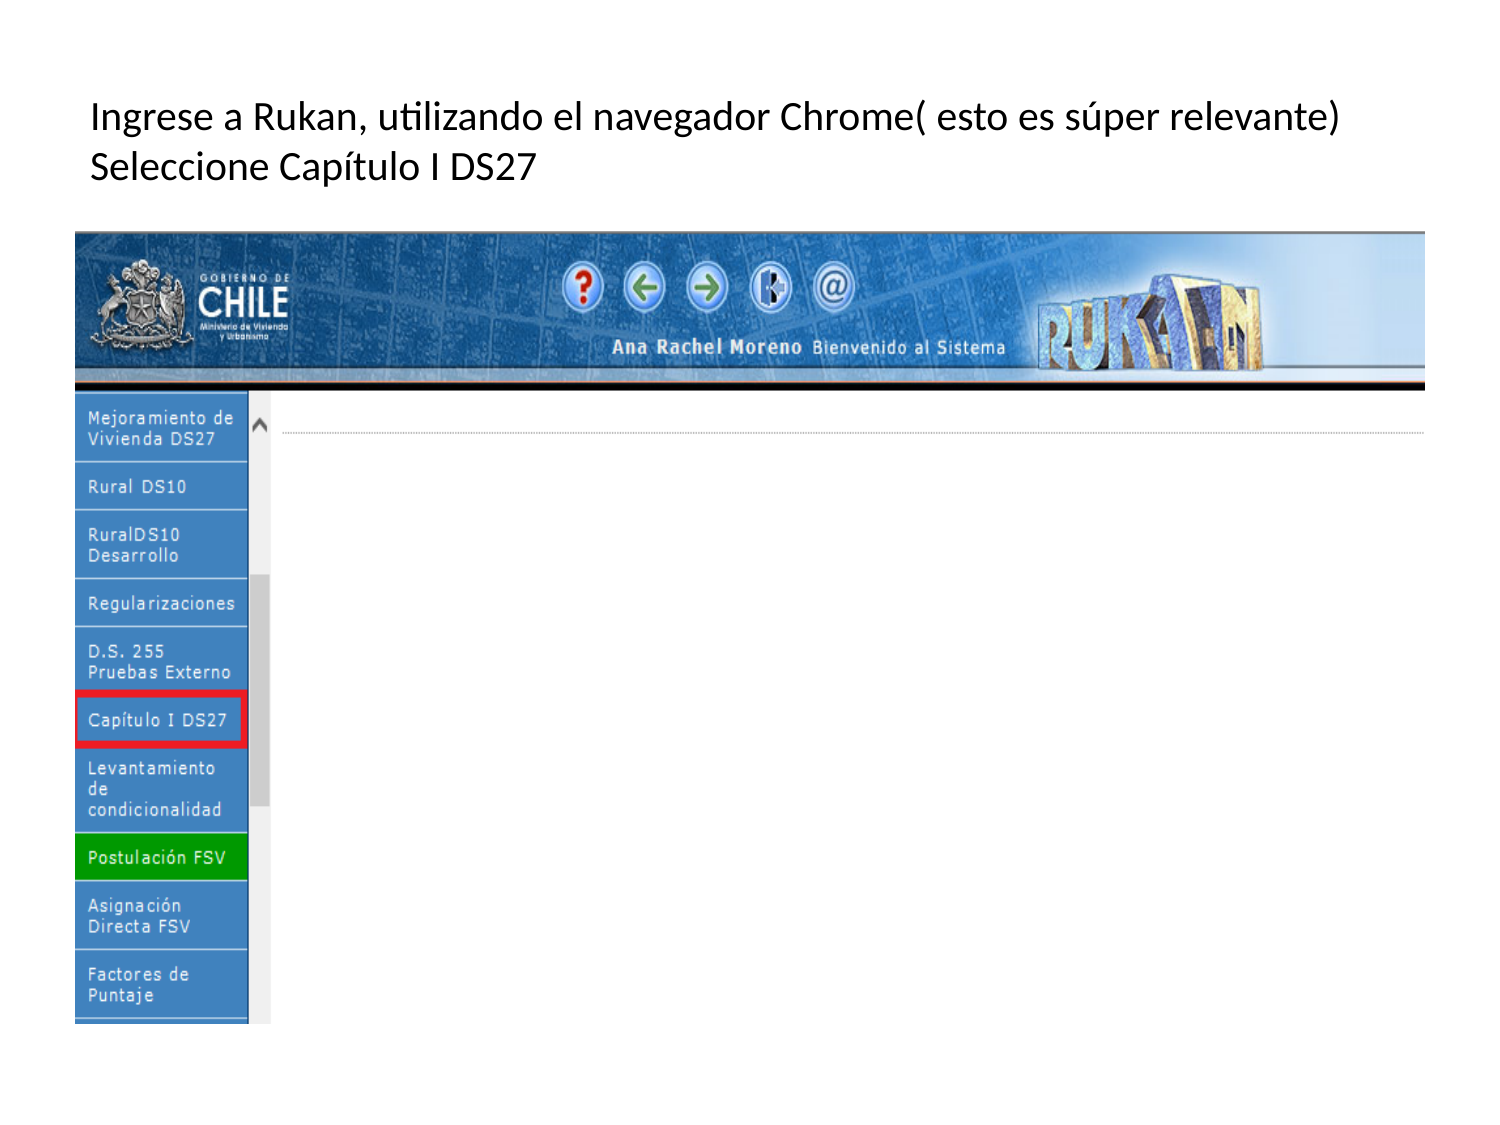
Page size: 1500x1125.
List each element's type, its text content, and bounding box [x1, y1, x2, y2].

title Ingrese a Rukan, utilizando el navegador Chrome( esto es súper relevante) Seleccione Capítulo I DS27 [75, 45, 1425, 231]
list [74, 231, 1426, 1024]
